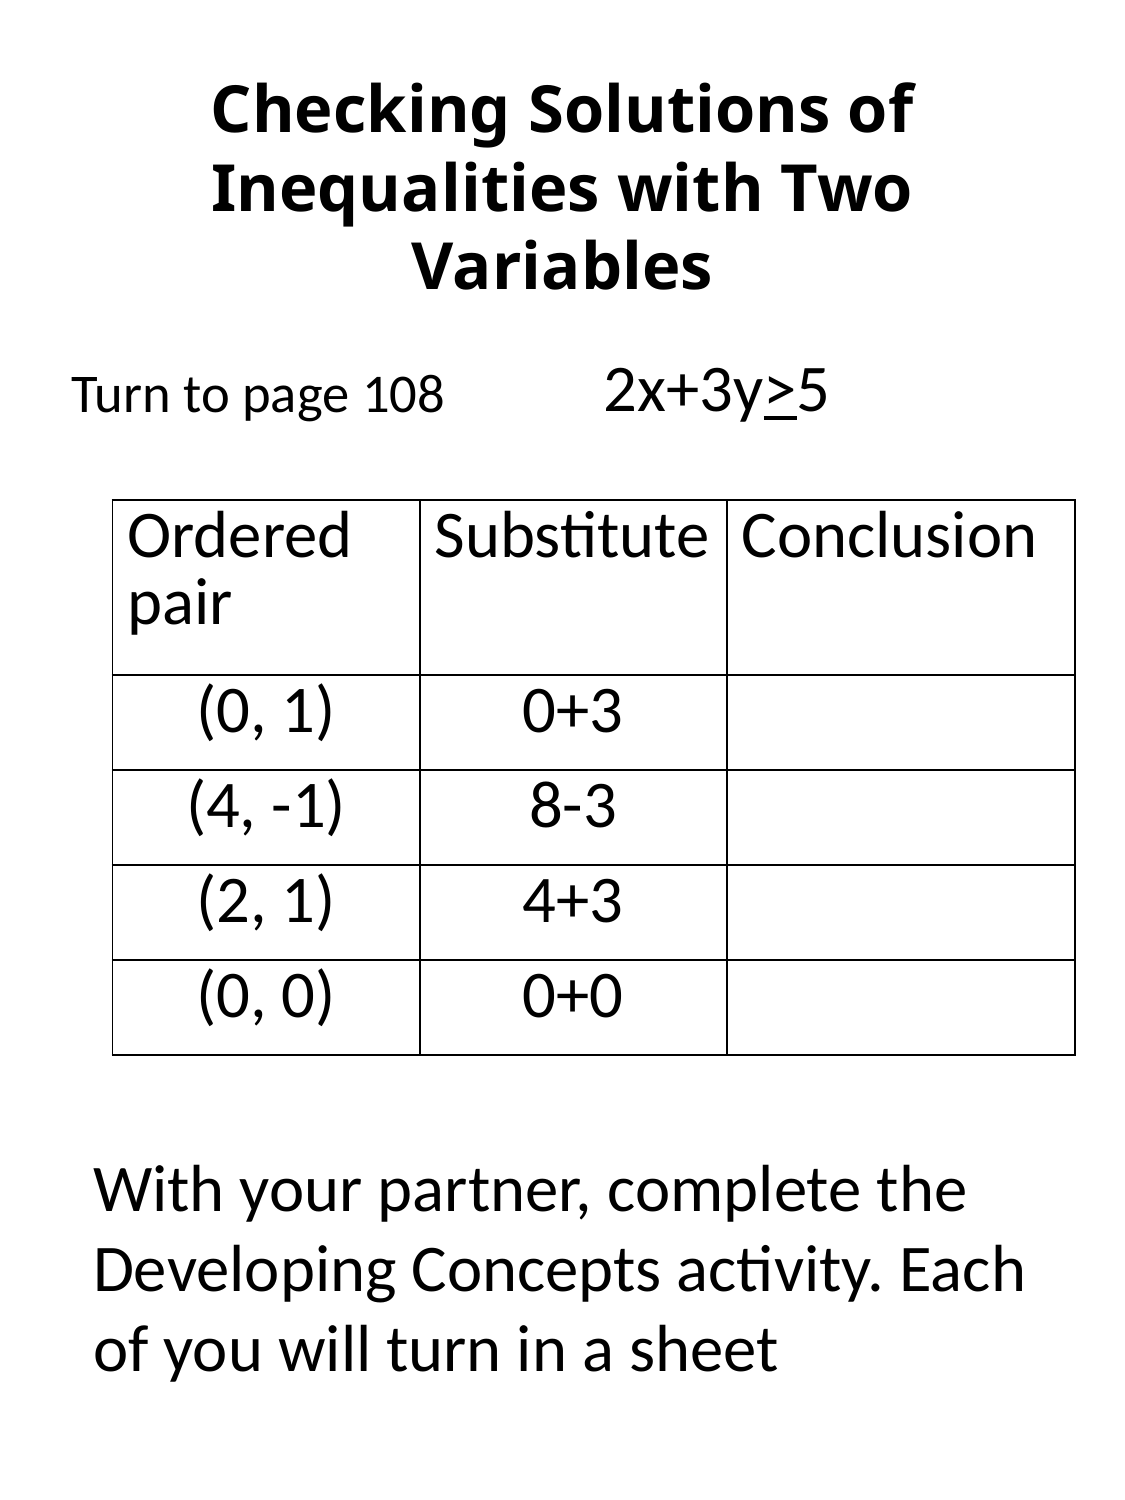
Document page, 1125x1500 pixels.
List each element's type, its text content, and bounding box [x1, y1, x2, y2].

table_cell (4, -1) [113, 771, 419, 864]
table_header Conclusion [728, 501, 1074, 674]
table_cell [728, 771, 1074, 864]
table_cell 0+0 [421, 961, 726, 1054]
text_box With your partner, complete the Developing Concepts activity. Each of you will turn in a sheet [78, 1137, 1075, 1425]
list Turn to page 108 [56, 350, 538, 475]
table_cell 4+3 [421, 866, 726, 959]
table_cell (2, 1) [113, 866, 419, 959]
text_box 2x+3y>5 [588, 337, 846, 433]
table_cell [728, 676, 1074, 769]
table_cell 8-3 [421, 771, 726, 864]
table_cell (0, 1) [113, 676, 419, 769]
table_header Substitute [421, 501, 726, 674]
table_header Ordered pair [113, 501, 419, 674]
table_cell [728, 866, 1074, 959]
table_cell 0+3 [421, 676, 726, 769]
table_cell (0, 0) [113, 961, 419, 1054]
title Checking Solutions of Inequalities with Two Variables [56, 60, 1069, 310]
table_cell [728, 961, 1074, 1054]
